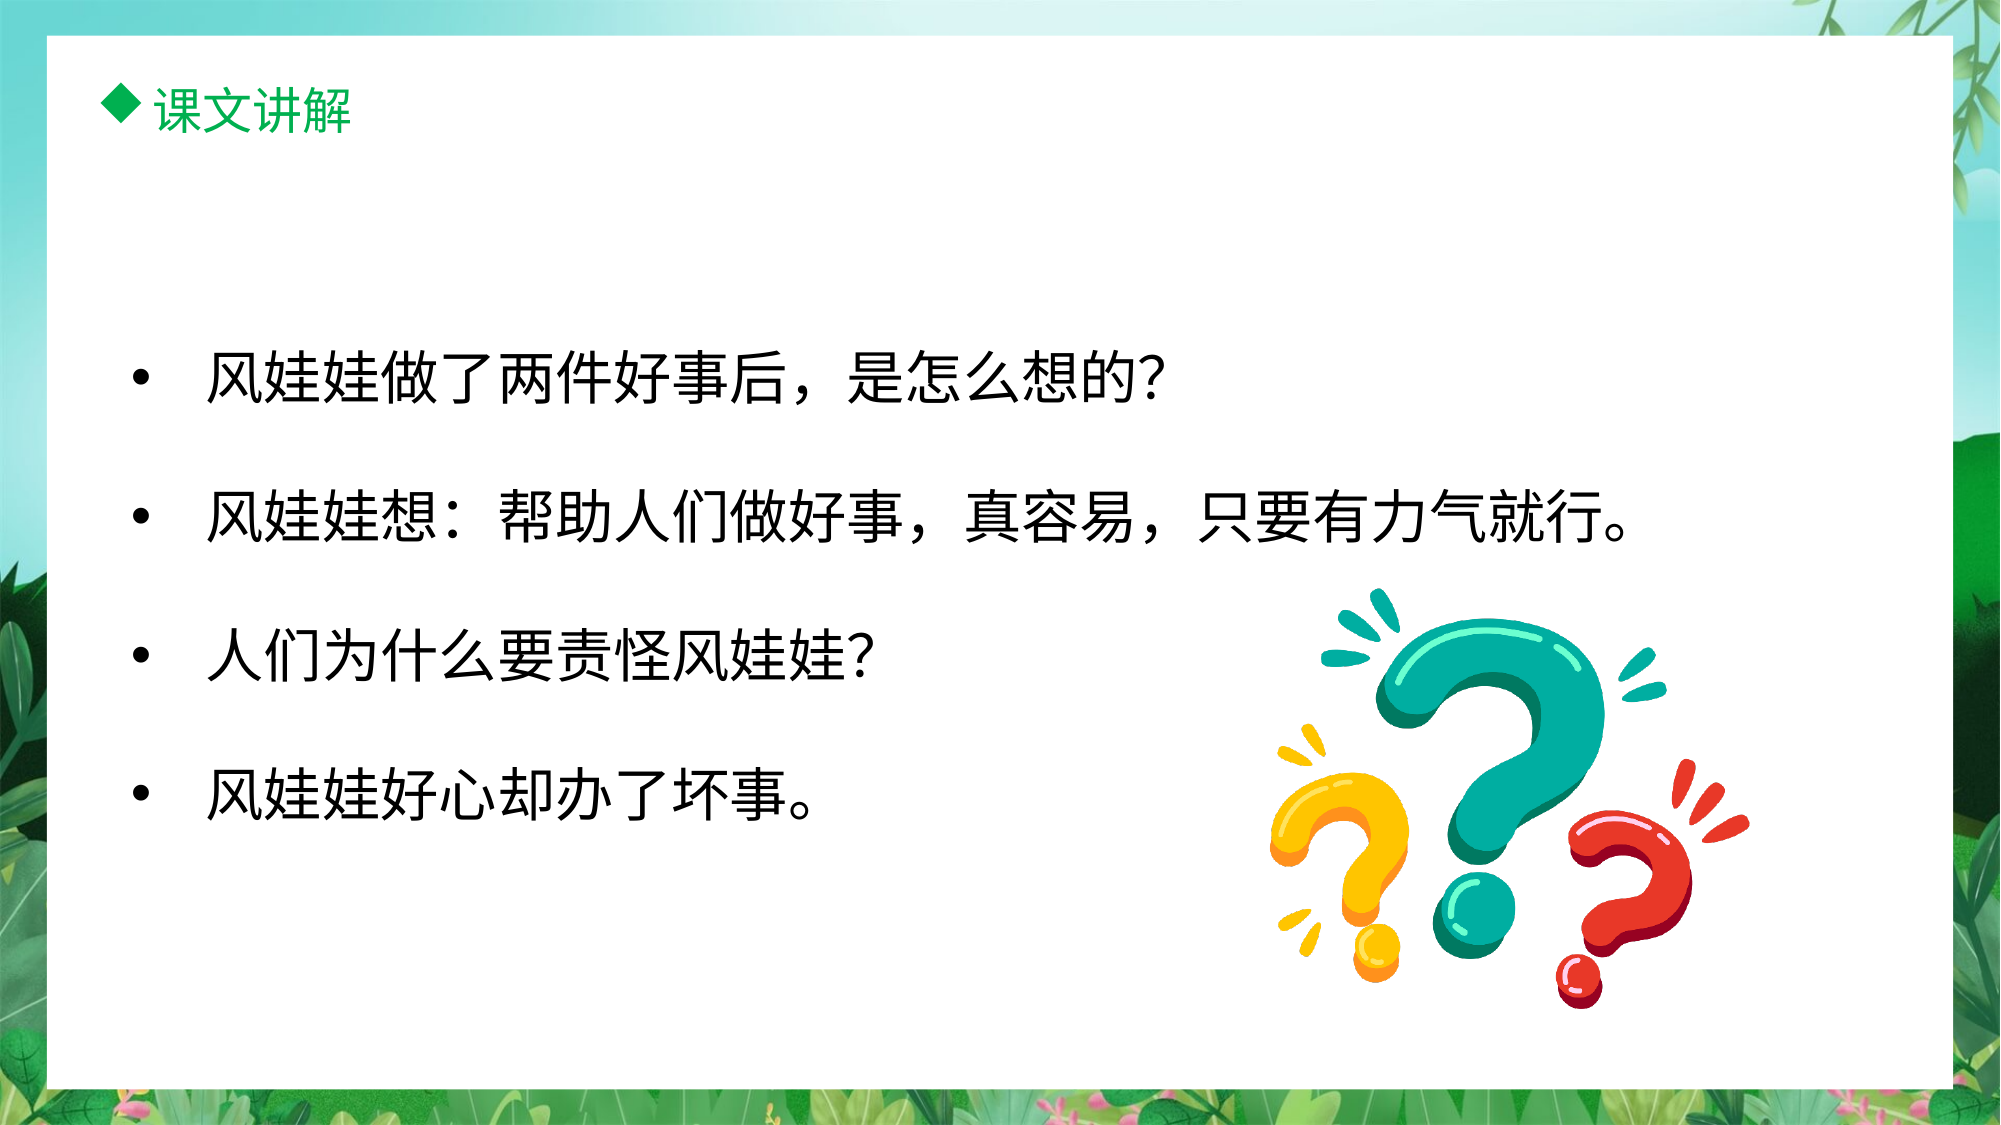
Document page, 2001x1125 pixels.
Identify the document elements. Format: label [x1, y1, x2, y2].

picture [0, 0, 2000, 1125]
text_box [115, 299, 1623, 826]
